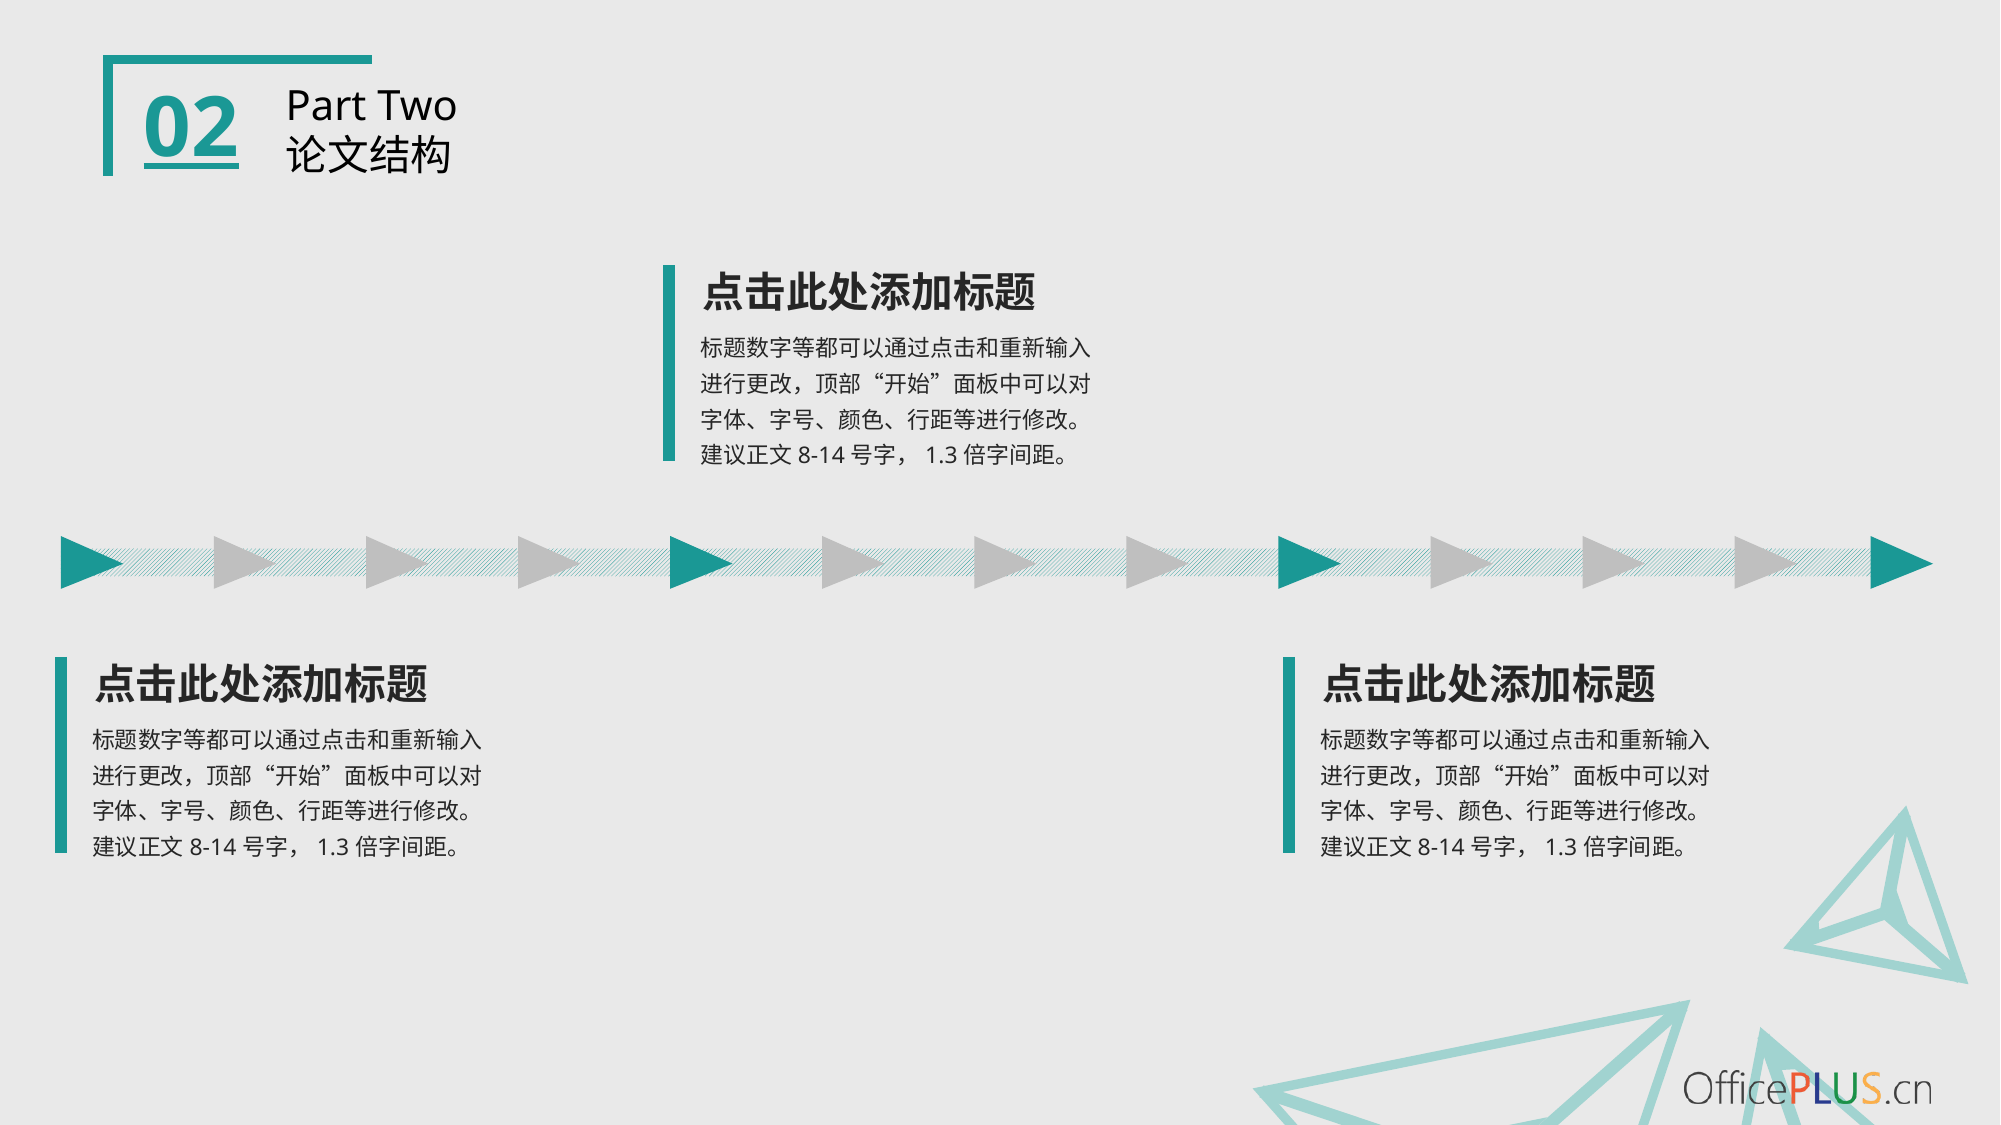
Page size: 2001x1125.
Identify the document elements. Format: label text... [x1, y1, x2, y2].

text_box [550, 548, 669, 577]
text_box [1463, 548, 1581, 577]
text_box 点击此处添加标题 [687, 258, 1082, 318]
text_box 标题数字等都可以通过点击和重新输入进行更改，顶部“开始”面板中可以对字体、字号、颜色、行距等进行修改。建议正文8-14号字，1.3倍字间距。 [1305, 710, 1735, 868]
text_box [1615, 548, 1733, 577]
text_box [669, 534, 736, 591]
text_box [1125, 534, 1192, 591]
text_box Part Two 论文结构 [270, 71, 631, 186]
text_box [1277, 534, 1344, 591]
text_box [517, 534, 584, 591]
text_box [398, 548, 517, 577]
text_box [1429, 534, 1496, 591]
text_box [973, 534, 1040, 591]
text_box 02 [128, 66, 271, 181]
text_box [1733, 534, 1800, 591]
text_box [59, 534, 126, 591]
text_box [703, 548, 821, 577]
text_box 点击此处添加标题 [1307, 650, 1702, 710]
text_box [93, 548, 212, 577]
text_box [1311, 548, 1429, 577]
text_box 点击此处添加标题 [79, 650, 474, 710]
text_box [1007, 548, 1125, 577]
picture [1684, 1070, 1931, 1104]
text_box [1581, 534, 1648, 591]
text_box 标题数字等都可以通过点击和重新输入进行更改，顶部“开始”面板中可以对字体、字号、颜色、行距等进行修改。建议正文8-14号字，1.3倍字间距。 [77, 710, 507, 868]
text_box [1869, 534, 1936, 591]
text_box [1767, 548, 1869, 577]
text_box [1159, 548, 1277, 577]
text_box [855, 548, 973, 577]
text_box [212, 534, 279, 591]
text_box [246, 548, 364, 577]
text_box 标题数字等都可以通过点击和重新输入进行更改，顶部“开始”面板中可以对字体、字号、颜色、行距等进行修改。建议正文8-14号字，1.3倍字间距。 [685, 318, 1116, 476]
text_box [821, 534, 888, 591]
text_box [364, 534, 432, 591]
